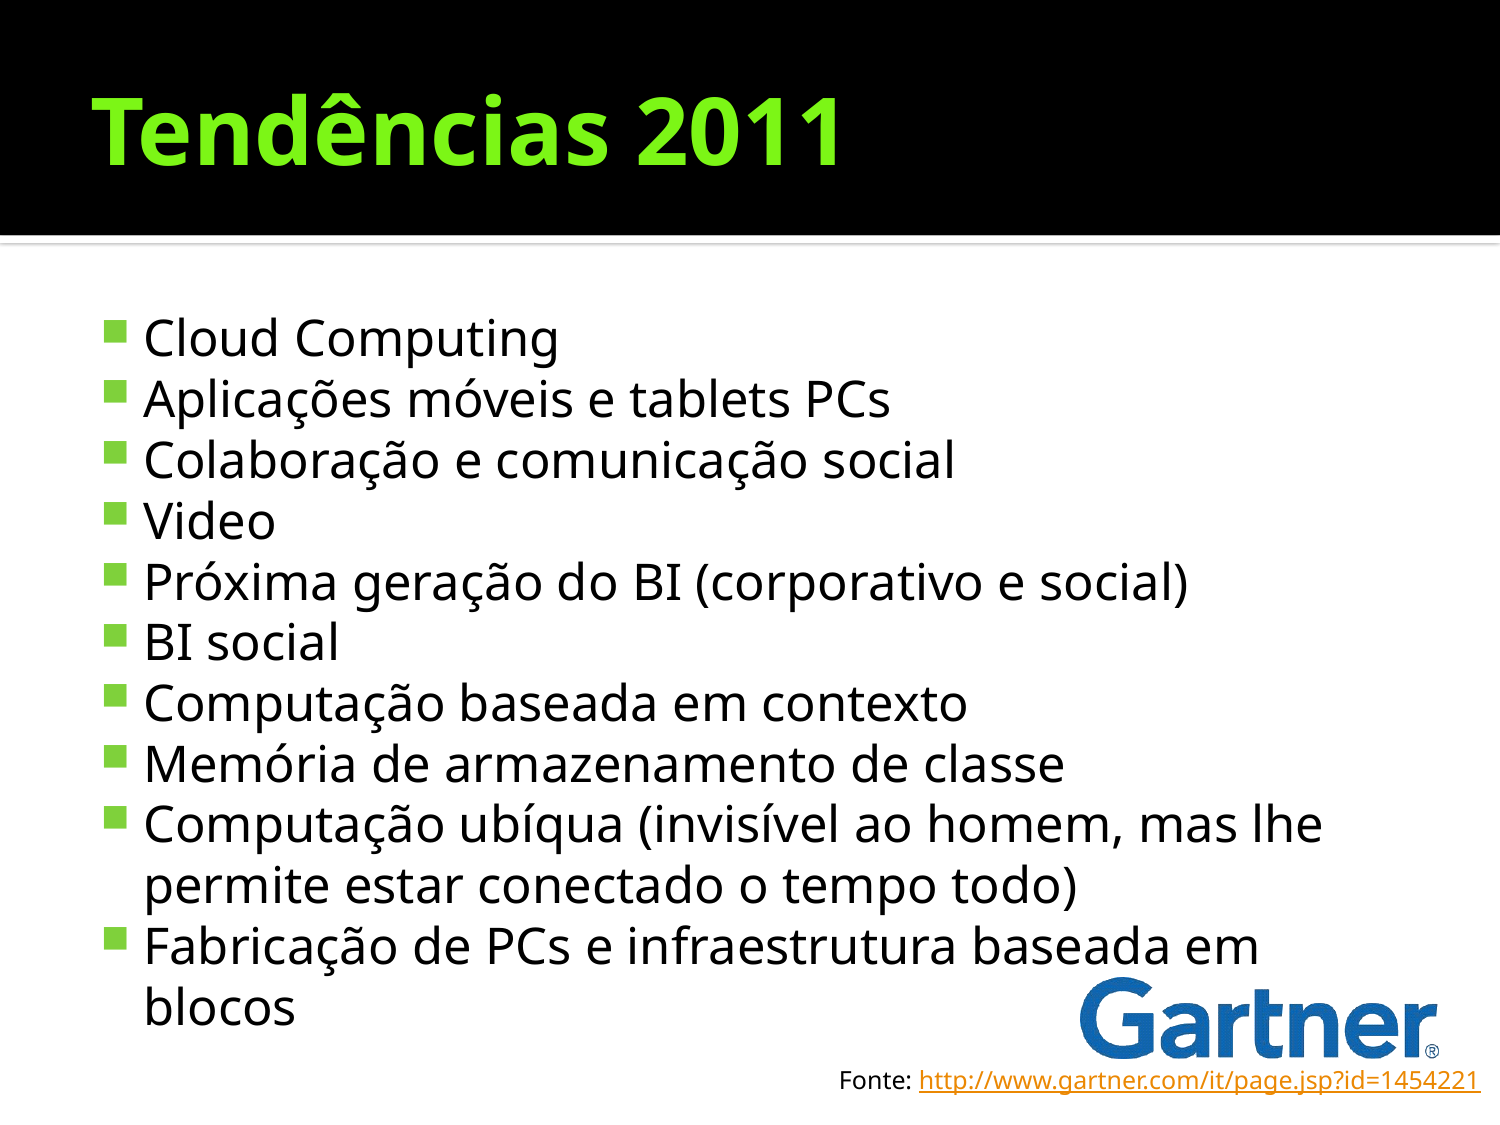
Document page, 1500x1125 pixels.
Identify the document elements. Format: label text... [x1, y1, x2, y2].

text_box Fonte: http://www.gartner.com/it/page.jsp?id=1454221 [824, 1056, 1496, 1106]
picture [1080, 977, 1439, 1059]
title Tendências 2011 [75, 25, 1425, 231]
list Cloud Computing Aplicações móveis e tablets PCs Colaboração e comunicação social Video Próxima geração do BI (corporativo e social) BI social Computação baseada em contexto Memória de armazenamento de classe Computação ubíqua (invisível ao homem, mas lhe permite estar conectado o tempo todo) Fabricação de PCs e infraestrutura baseada em blocos [75, 291, 1425, 1050]
